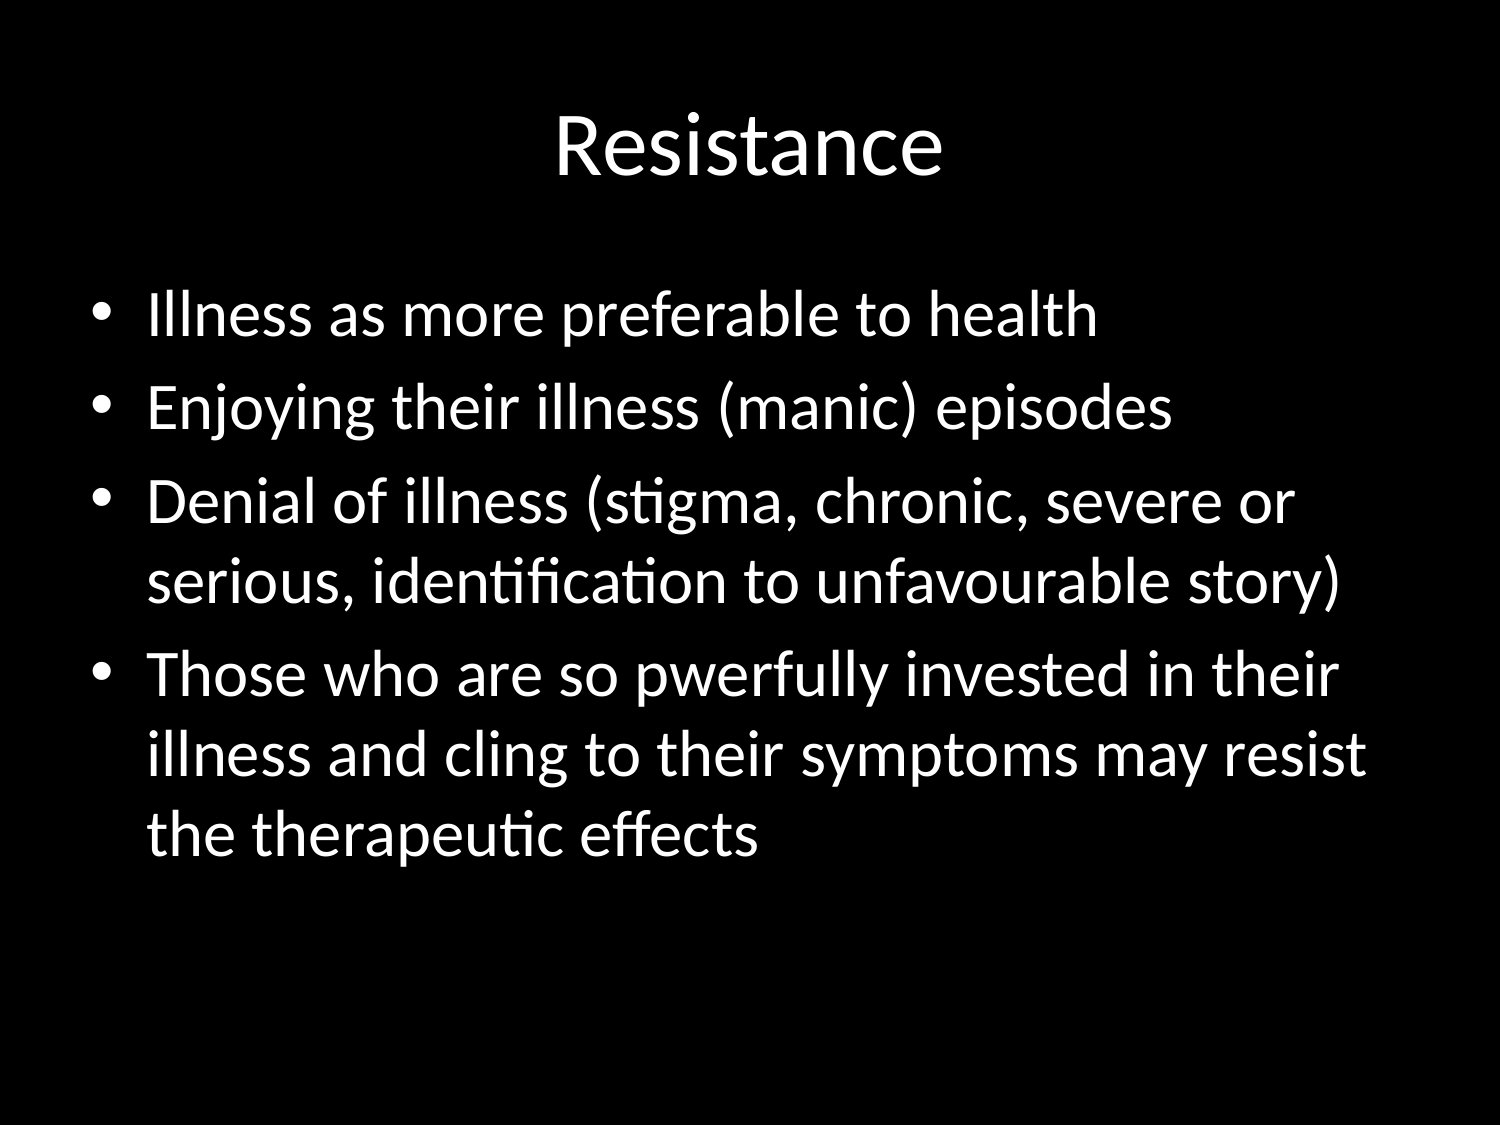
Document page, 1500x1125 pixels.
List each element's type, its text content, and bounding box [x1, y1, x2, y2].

list Illness as more preferable to health Enjoying their illness (manic) episodes Denial of illness (stigma, chronic, severe or serious, identification to unfavourable story) Those who are so pwerfully invested in their illness and cling to their symptoms may resist the therapeutic effects [75, 262, 1425, 1005]
title Resistance [75, 45, 1425, 233]
